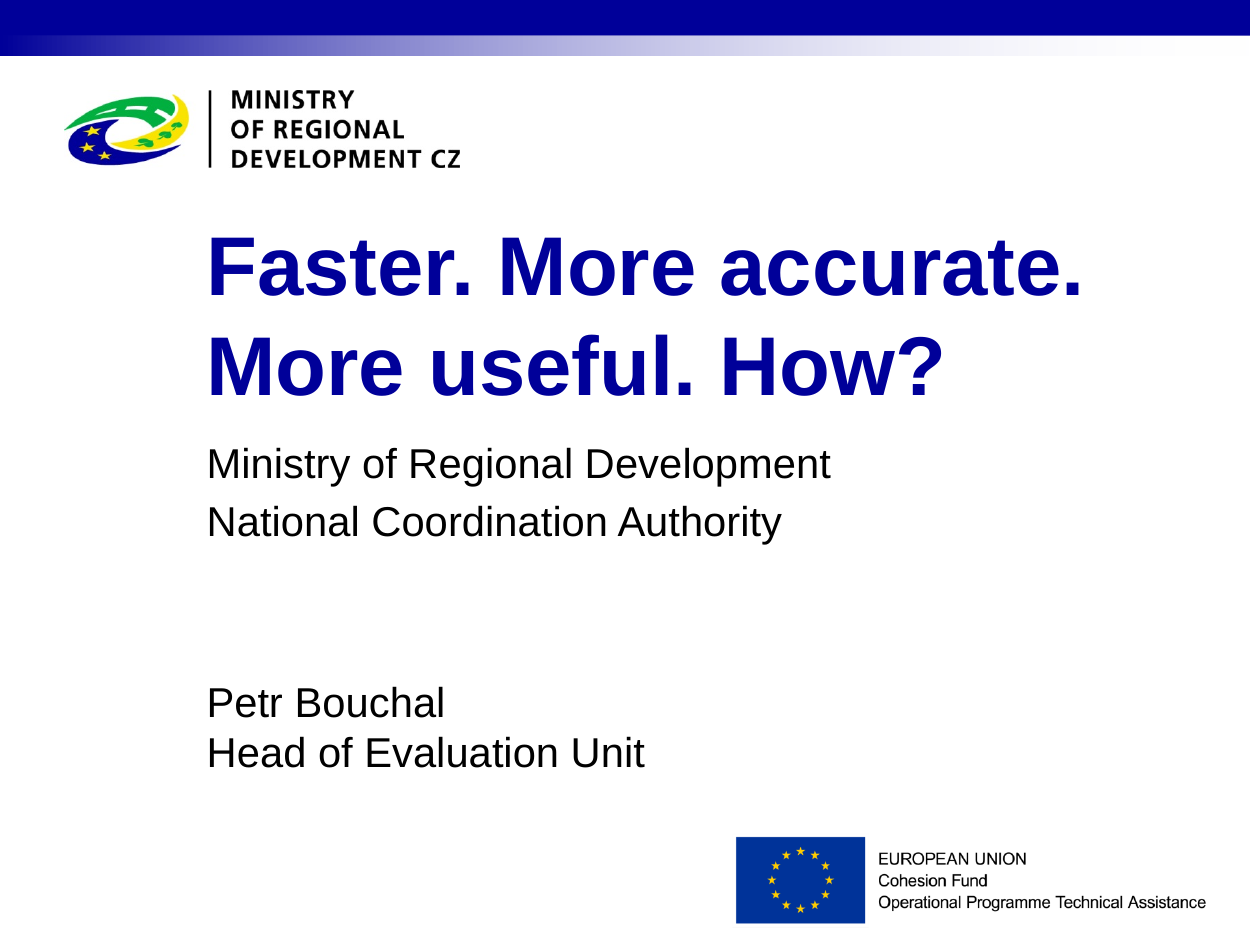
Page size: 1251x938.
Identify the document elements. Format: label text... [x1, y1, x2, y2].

title Faster. More accurate. More useful. How? [191, 271, 1145, 420]
picture [64, 90, 460, 168]
subtitle Petr Bouchal Head of Evaluation Unit [191, 665, 1187, 784]
picture [707, 808, 1251, 938]
